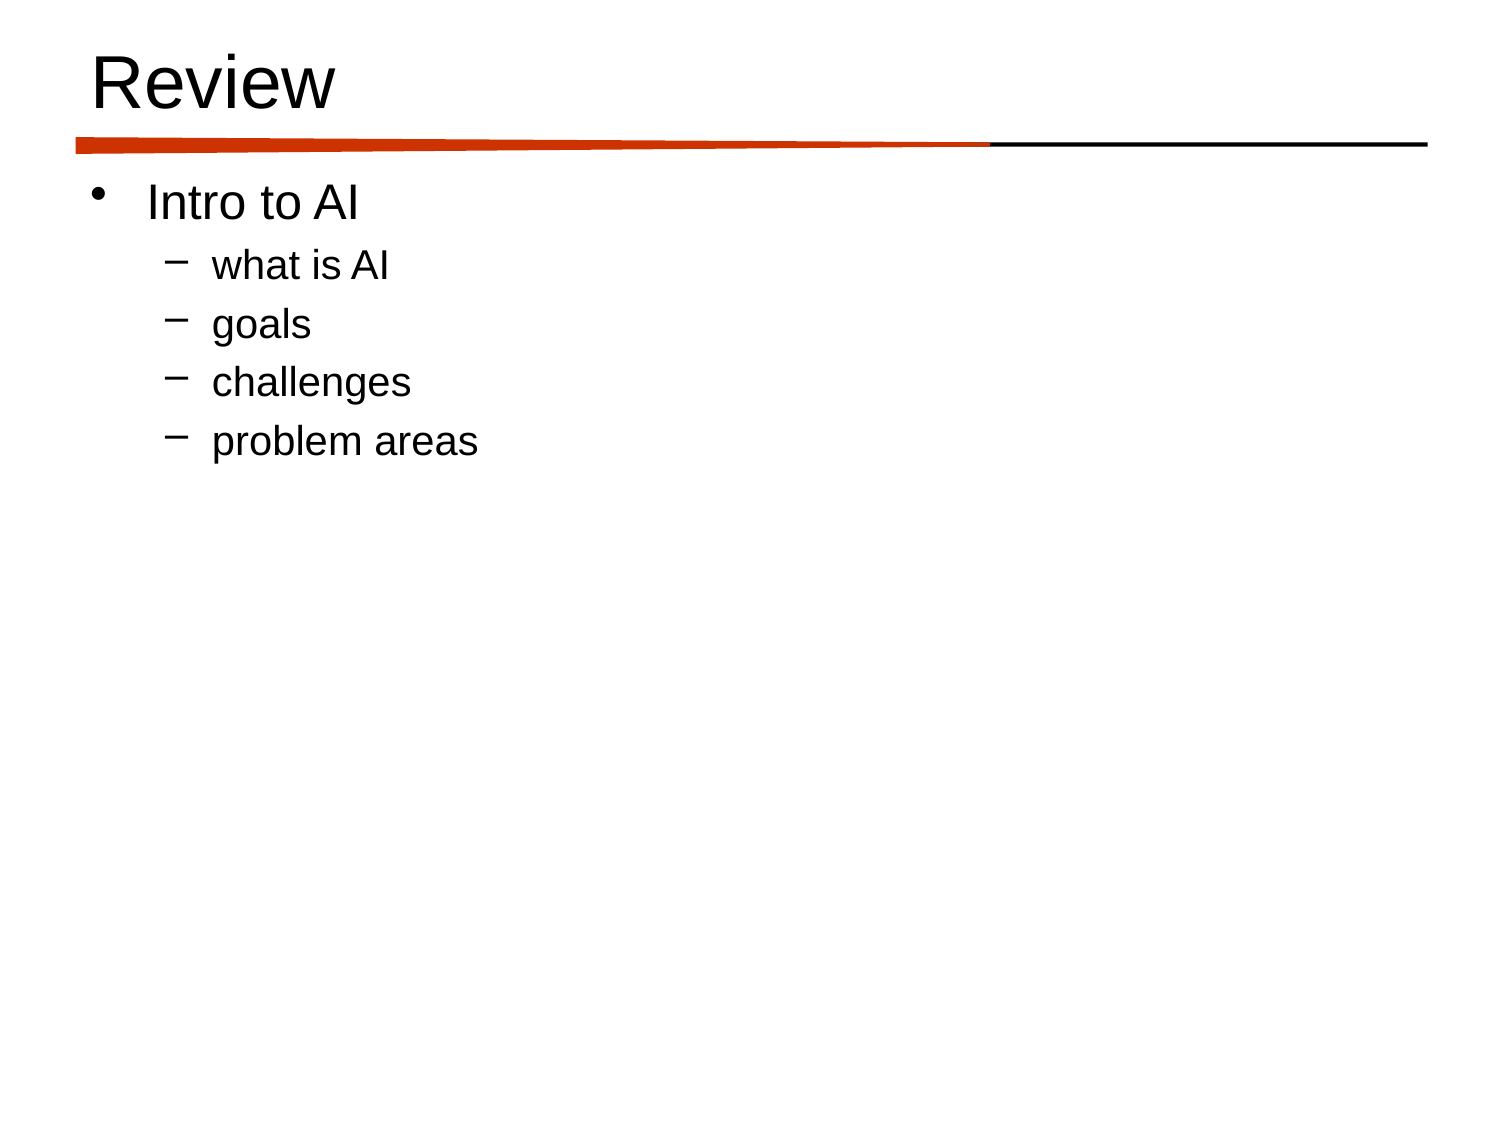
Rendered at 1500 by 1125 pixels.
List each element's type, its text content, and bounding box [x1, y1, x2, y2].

title Review [74, 24, 1426, 133]
list Intro to AI what is AI goals challenges problem areas [74, 162, 1426, 1006]
